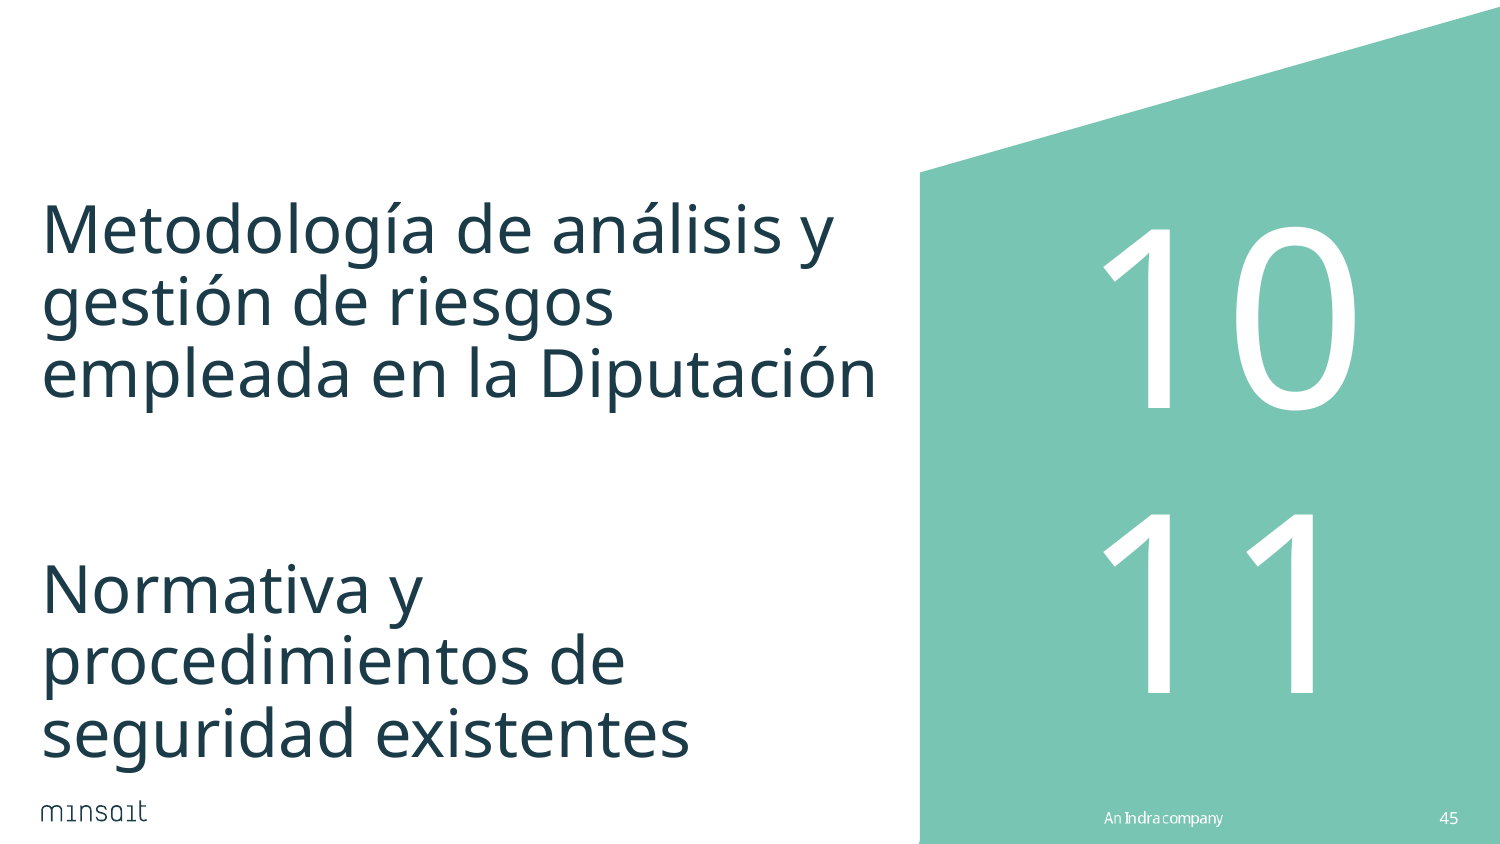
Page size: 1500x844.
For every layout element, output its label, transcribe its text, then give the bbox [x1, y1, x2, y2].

list 10 11 [994, 184, 1454, 434]
title Metodología de análisis y gestión de riesgos empleada en la Diputación Normativa y procedimientos de seguridad existentes [41, 196, 909, 399]
